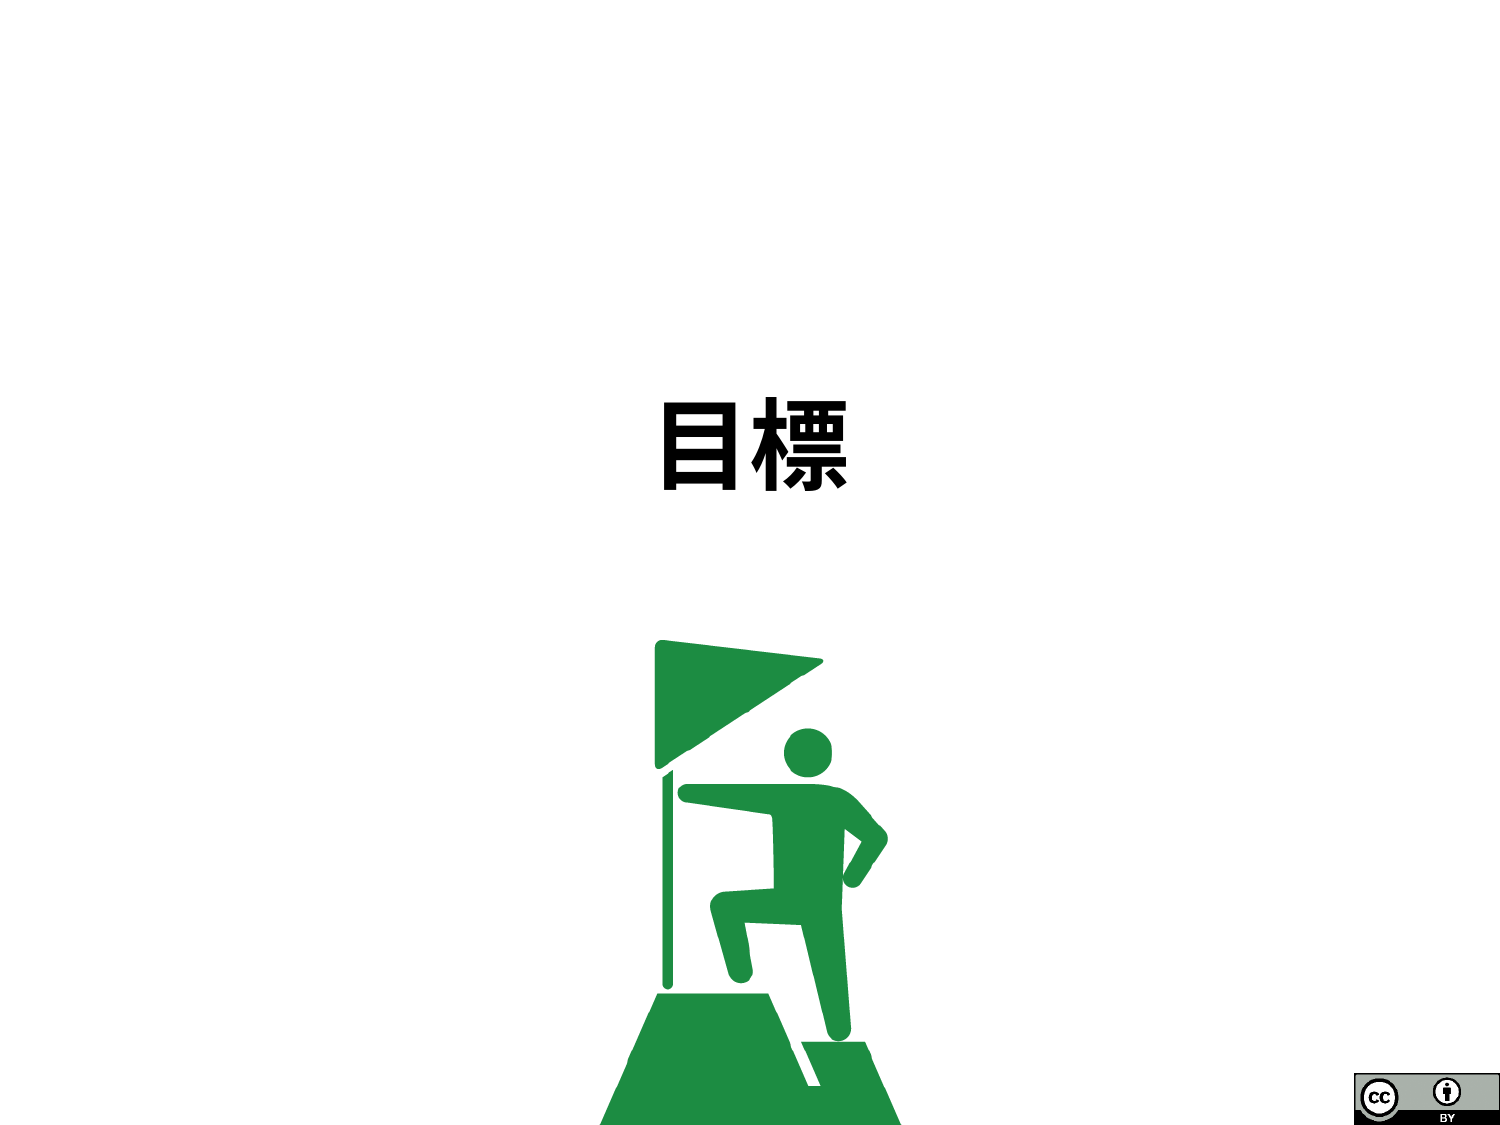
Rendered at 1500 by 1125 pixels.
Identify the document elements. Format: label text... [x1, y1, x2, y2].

picture [506, 638, 994, 1125]
picture [1354, 1073, 1500, 1125]
text_box 目標 [64, 374, 1436, 510]
